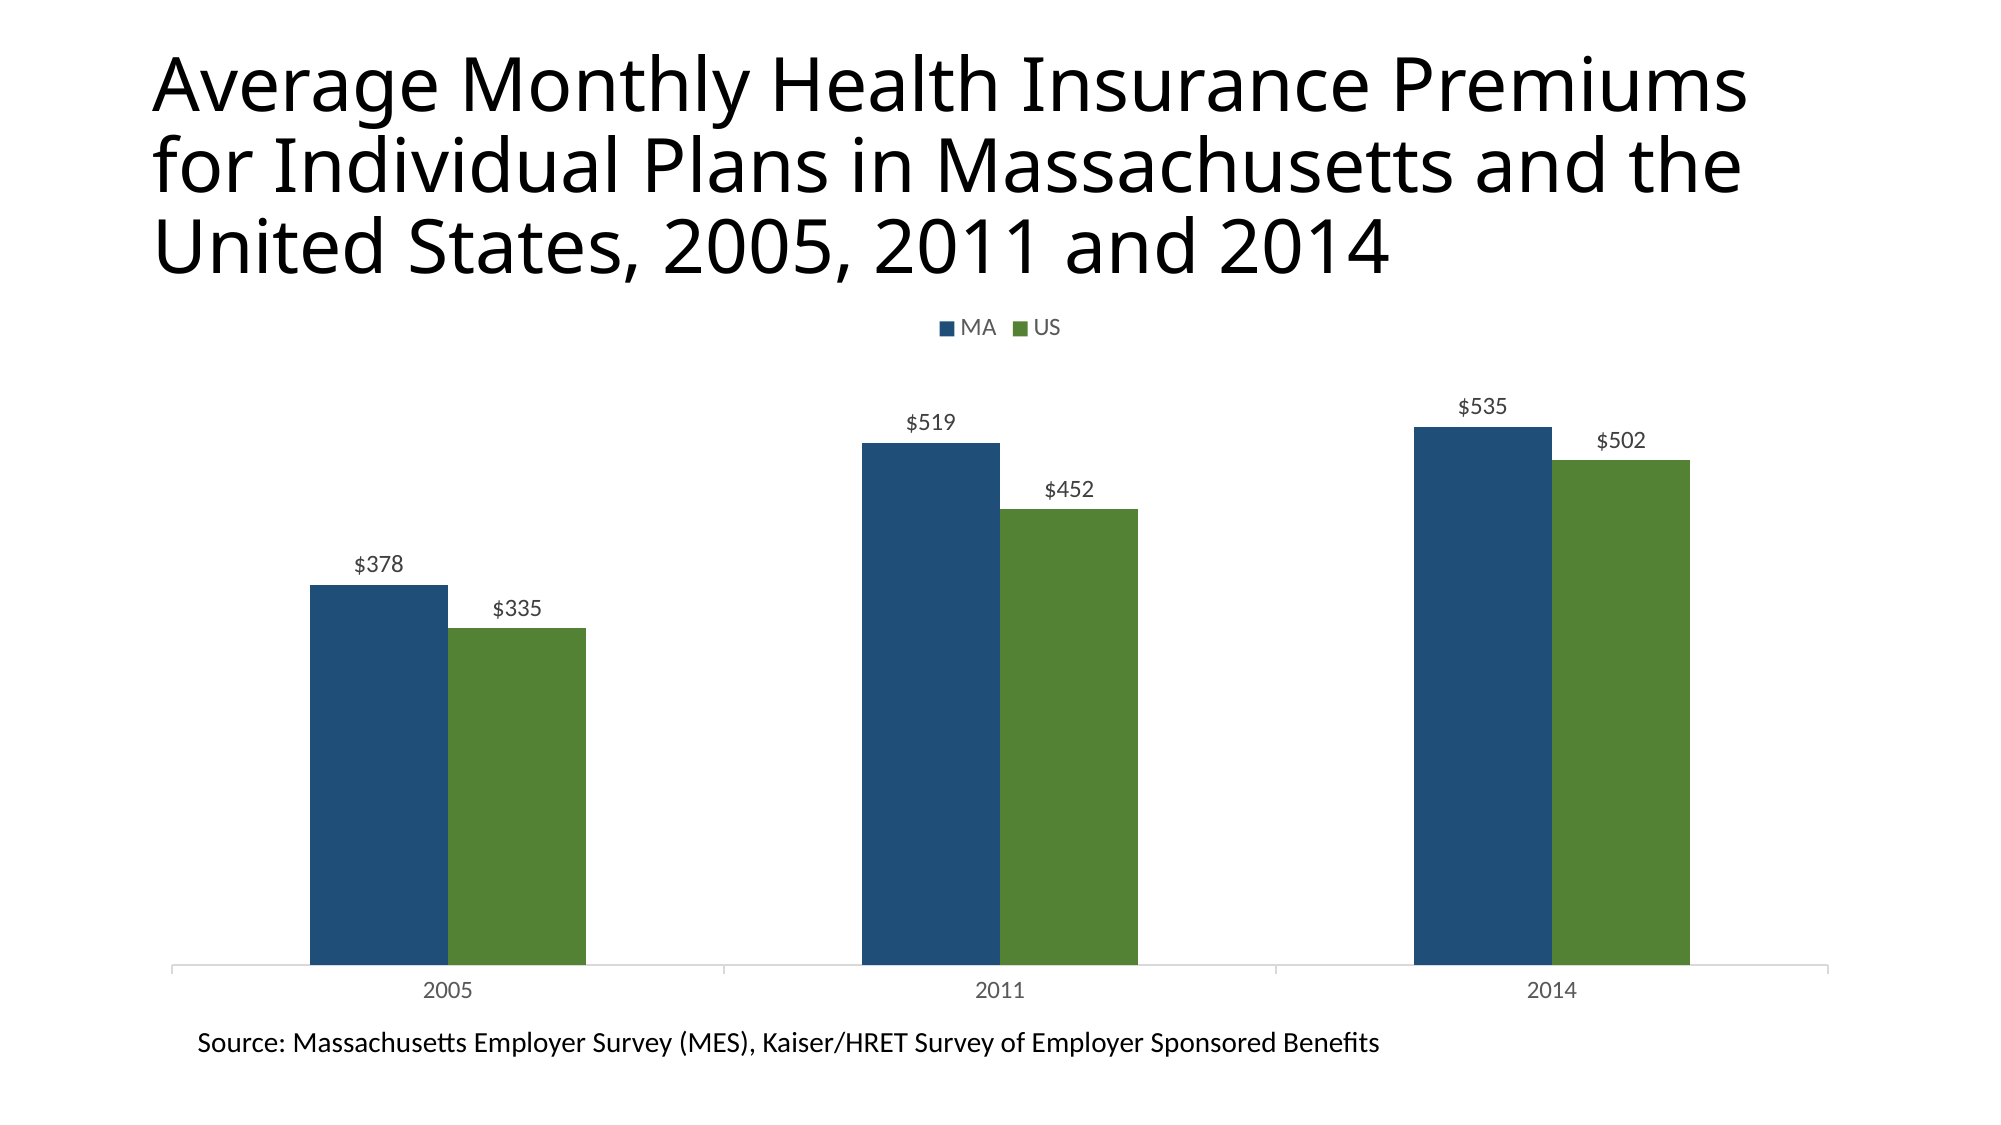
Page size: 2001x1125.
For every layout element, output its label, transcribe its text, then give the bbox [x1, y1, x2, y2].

text_box Source: Massachusetts Employer Survey (MES), Kaiser/HRET Survey of Employer Sponsored Benefits [182, 1020, 1796, 1066]
chart [137, 299, 1863, 1020]
title Average Monthly Health Insurance Premiums for Individual Plans in Massachusetts and the United States, 2005, 2011 and 2014 [137, 59, 1863, 278]
